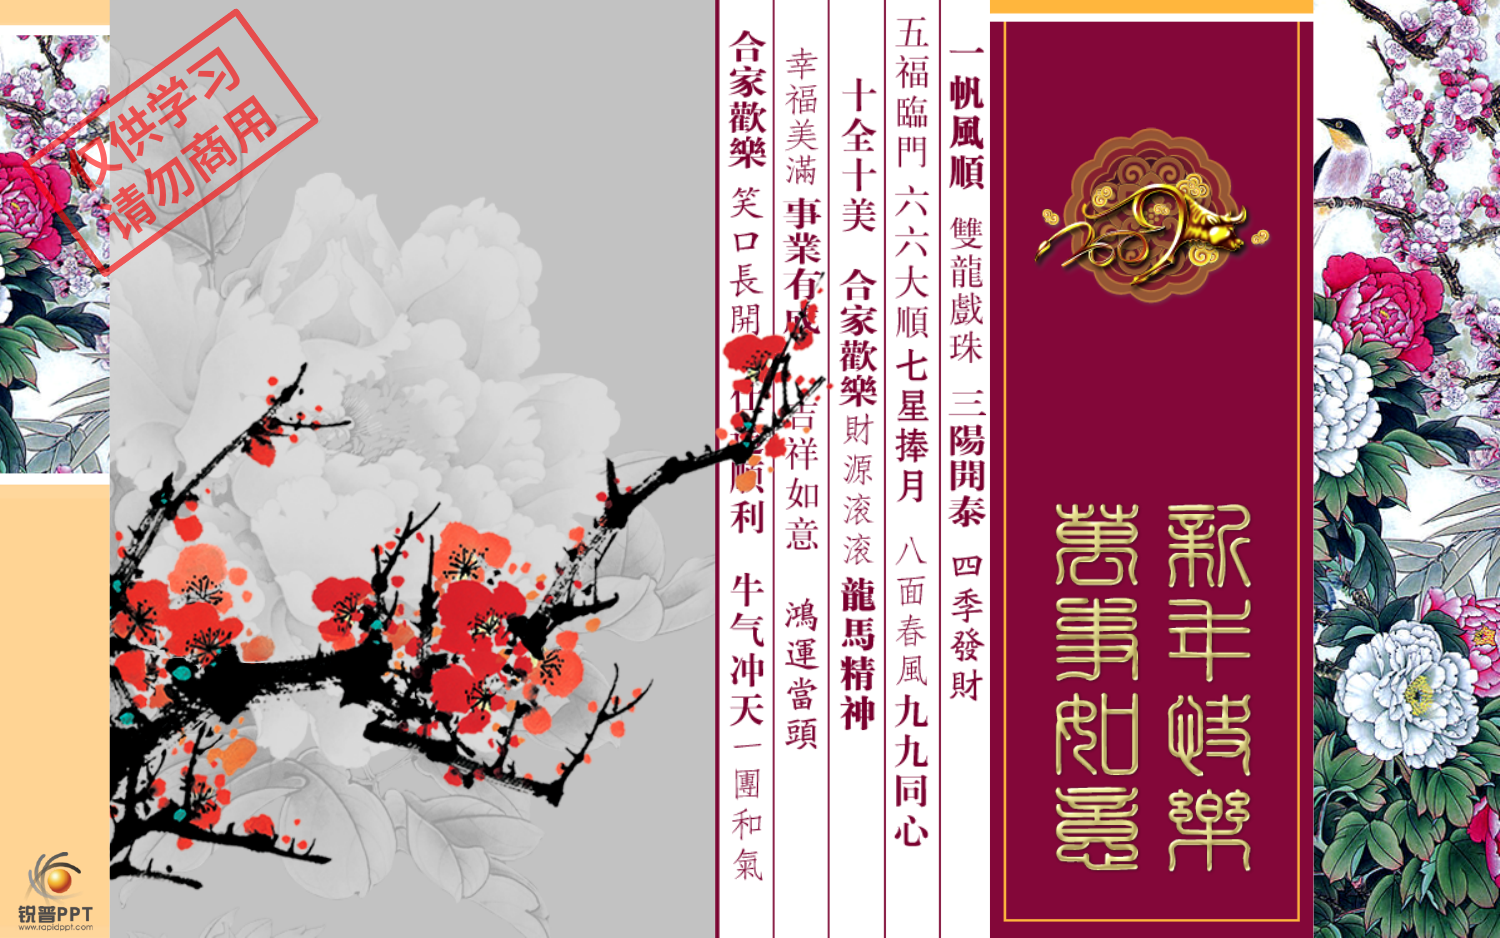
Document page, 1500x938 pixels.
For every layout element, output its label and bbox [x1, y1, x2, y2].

picture [0, 0, 1500, 938]
text_box [15, 852, 93, 938]
